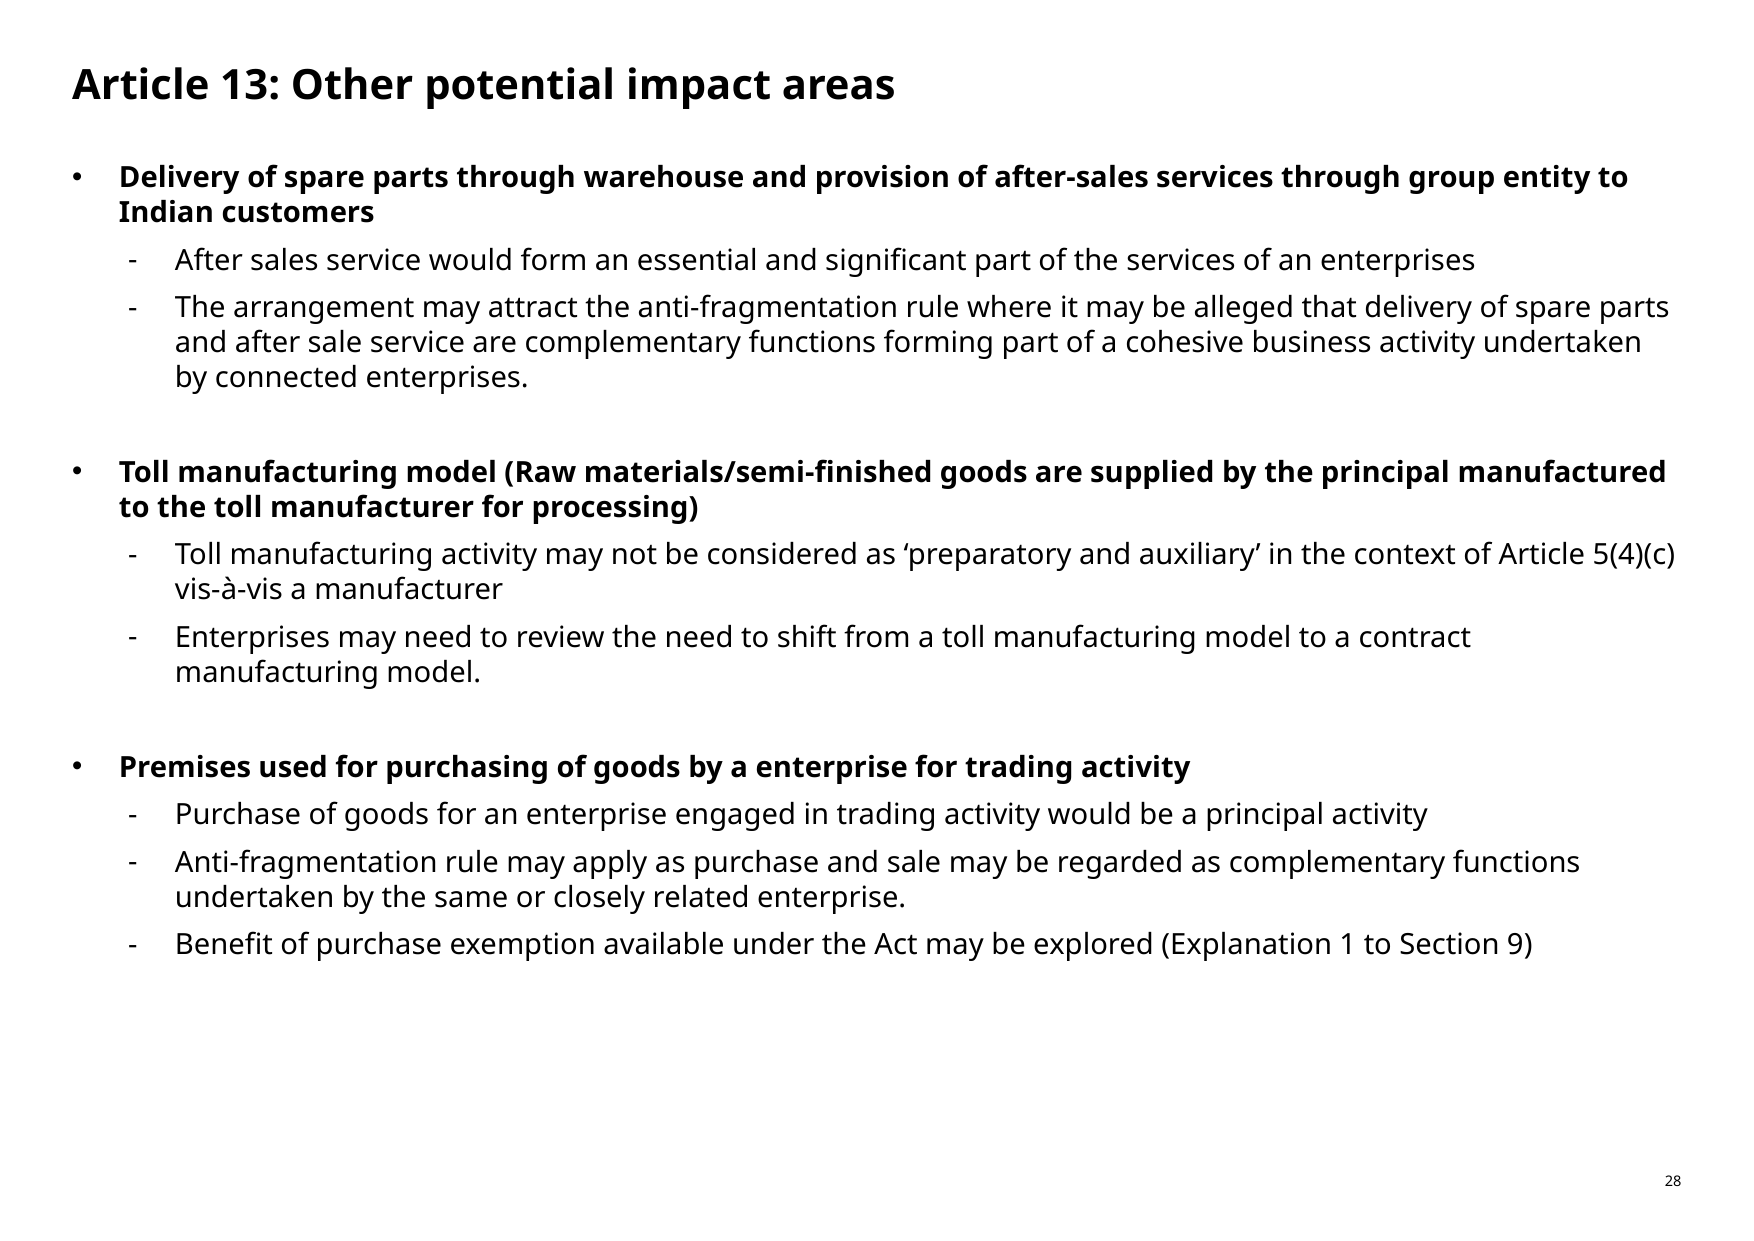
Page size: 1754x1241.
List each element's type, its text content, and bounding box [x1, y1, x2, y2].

title Article 13: Other potential impact areas [72, 57, 1678, 118]
text_box Delivery of spare parts through warehouse and provision of after-sales services through group entity to Indian customers After sales service would form an essential and significant part of the services of an enterprises The arrangement may attract the anti-fragmentation rule where it may be alleged that delivery of spare parts and after sale service are complementary functions forming part of a cohesive business activity undertaken by connected enterprises. Toll manufacturing model (Raw materials/semi-finished goods are supplied by the principal manufactured to the toll manufacturer for processing) Toll manufacturing activity may not be considered as ‘preparatory and auxiliary’ in the context of Article 5(4)(c) vis-à-vis a manufacturer Enterprises may need to review the need to shift from a toll manufacturing model to a contract manufacturing model. Premises used for purchasing of goods by a enterprise for trading activity Purchase of goods for an enterprise engaged in trading activity would be a principal activity Anti-fragmentation rule may apply as purchase and sale may be regarded as complementary functions undertaken by the same or closely related enterprise. Benefit of purchase exemption available under the Act may be explored (Explanation 1 to Section 9) [72, 158, 1678, 961]
